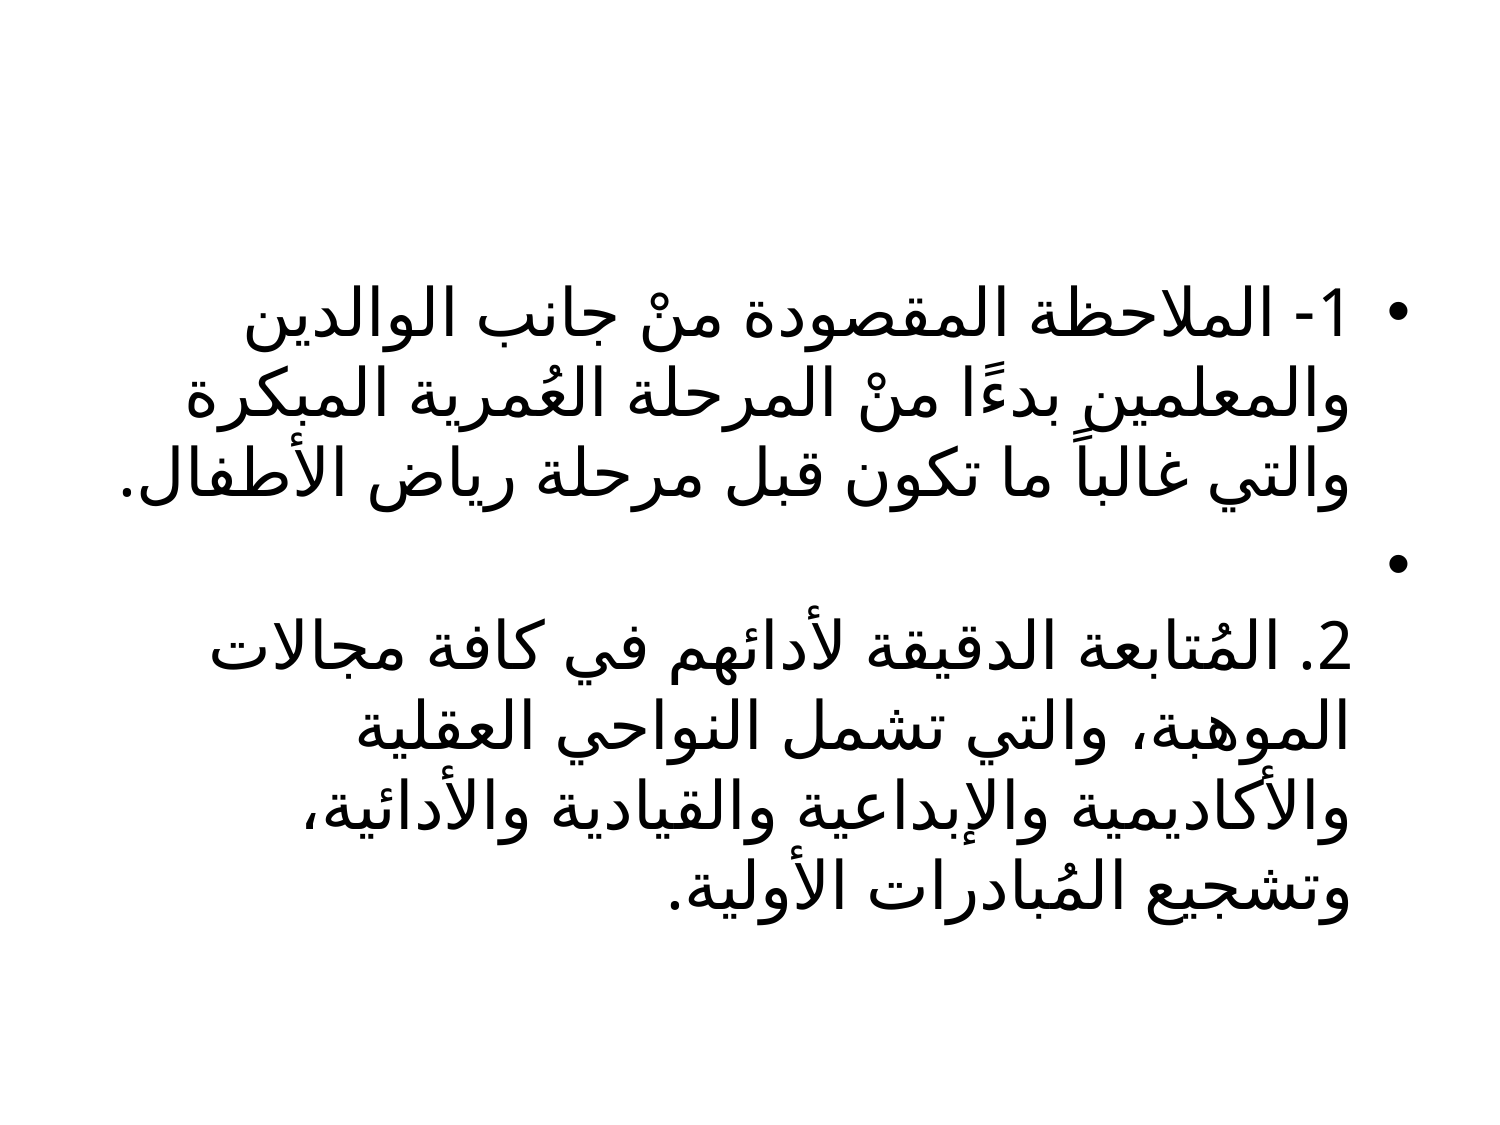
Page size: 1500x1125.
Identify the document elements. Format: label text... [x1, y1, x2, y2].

list 1- الملاحظة المقصودة منْ جانب الوالدين والمعلمين بدءًا منْ المرحلة العُمرية المبكرة والتي غالباً ما تكون قبل مرحلة رياض الأطفال. 2. المُتابعة الدقيقة لأدائهم في كافة مجالات الموهبة، والتي تشمل النواحي العقلية والأكاديمية والإبداعية والقيادية والأدائية، وتشجيع المُبادرات الأولية. [75, 262, 1425, 1005]
